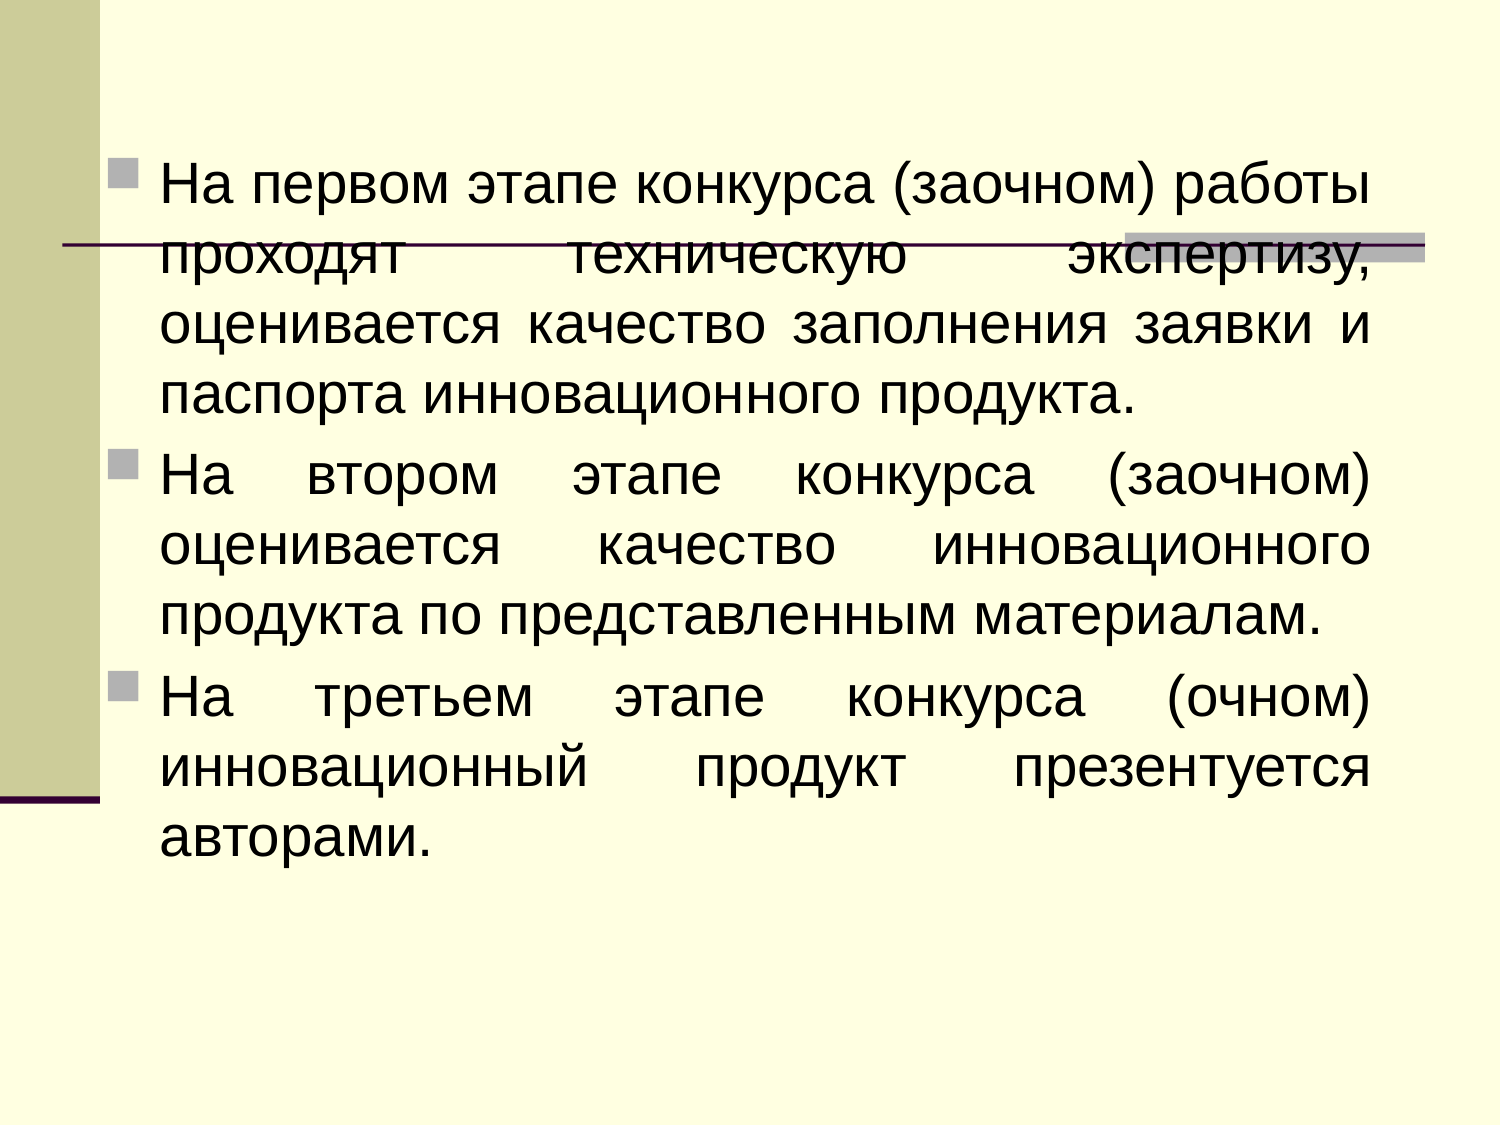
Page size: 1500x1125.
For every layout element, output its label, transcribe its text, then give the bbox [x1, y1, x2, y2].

list На первом этапе конкурса (заочном) работы проходят техническую экспертизу, оценивается качество заполнения заявки и паспорта инновационного продукта. На втором этапе конкурса (заочном) оценивается качество инновационного продукта по представленным материалам. На третьем этапе конкурса (очном) инновационный продукт презентуется авторами. [88, 137, 1388, 1125]
